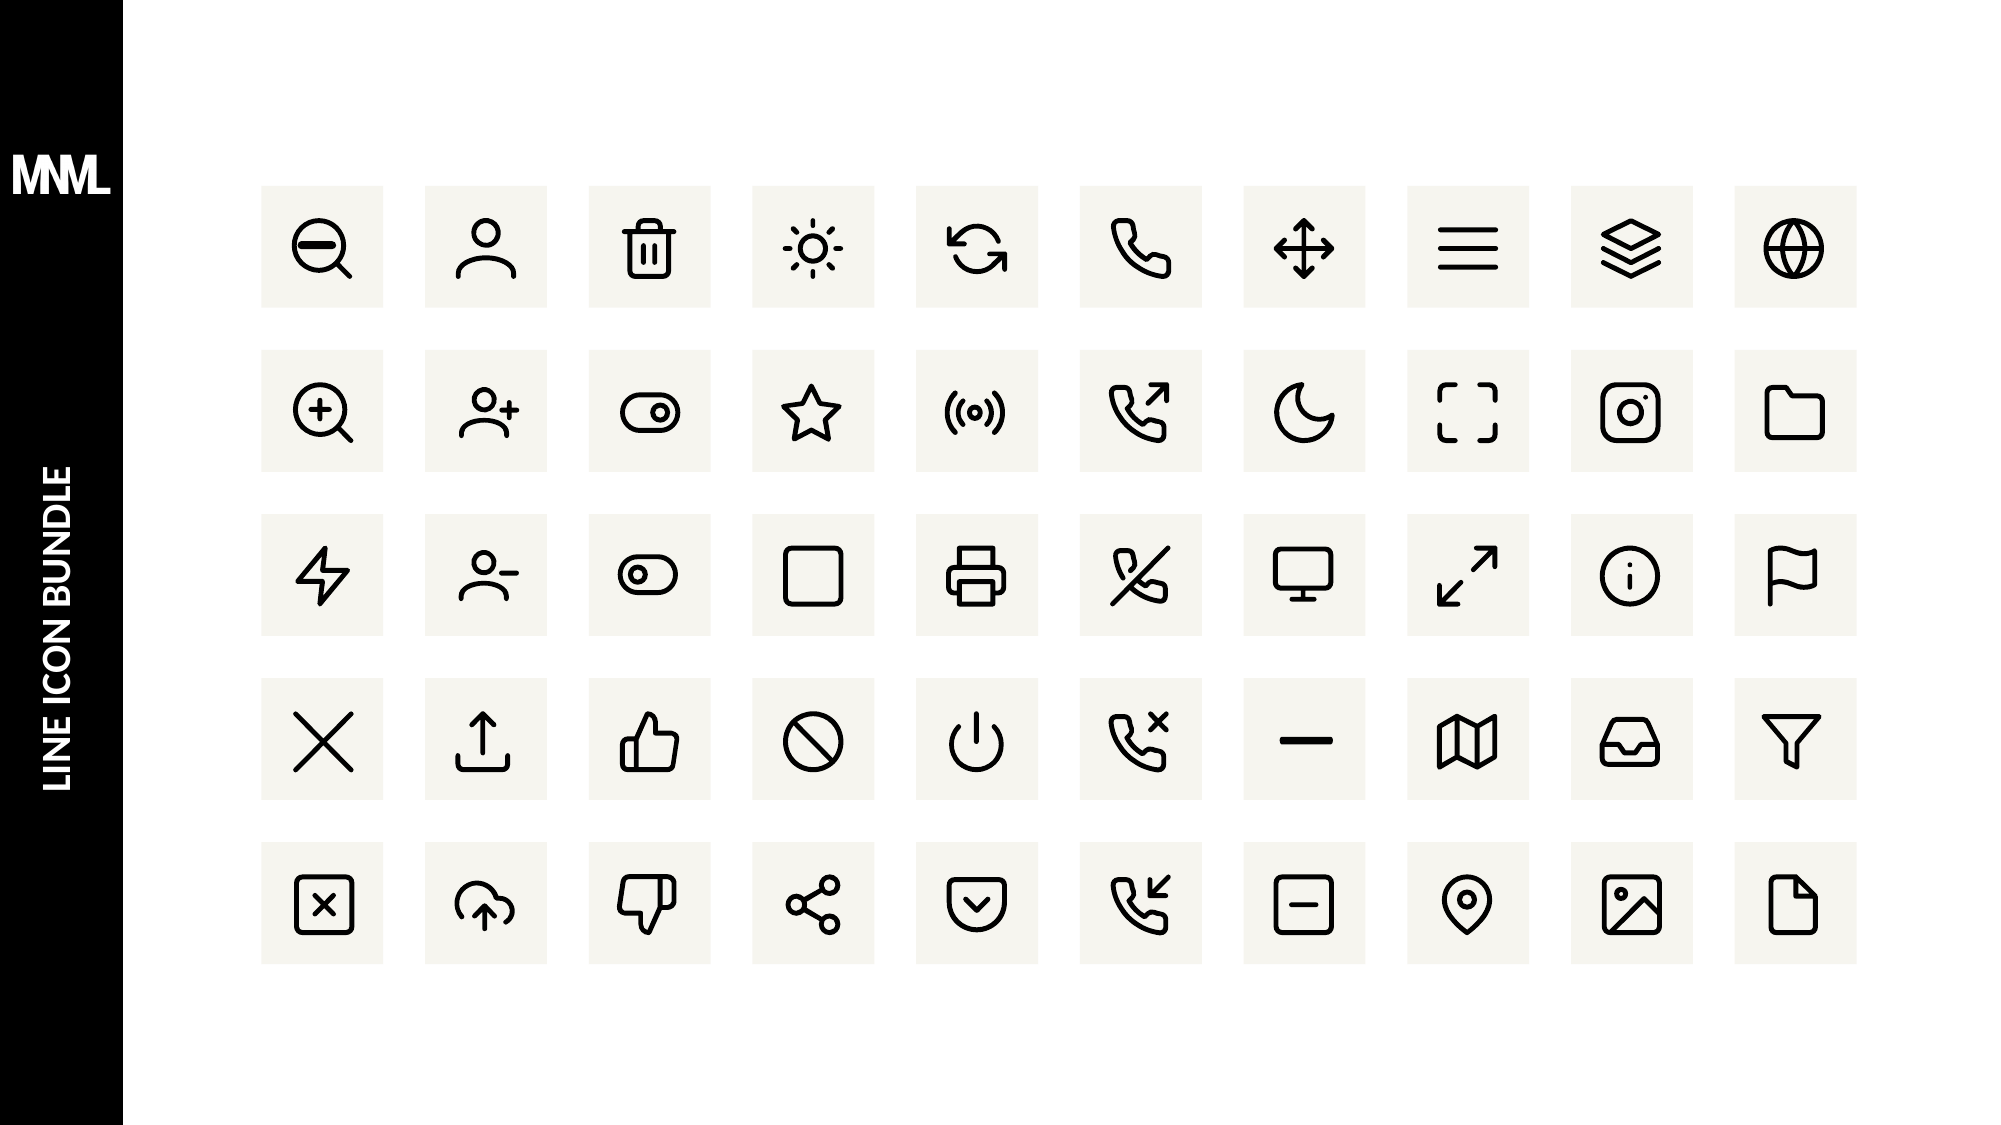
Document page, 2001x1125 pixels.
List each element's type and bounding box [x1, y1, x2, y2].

text_box [1148, 711, 1169, 733]
text_box [953, 251, 1008, 275]
text_box [620, 392, 681, 433]
text_box [1437, 227, 1499, 233]
text_box [1108, 384, 1167, 444]
text_box [991, 390, 1006, 435]
text_box [471, 218, 501, 248]
text_box [1274, 382, 1335, 444]
text_box [1110, 545, 1171, 607]
picture [0, 113, 122, 236]
text_box [471, 550, 497, 576]
text_box [783, 711, 844, 773]
text_box [944, 390, 958, 435]
text_box [984, 398, 994, 427]
text_box [1599, 545, 1661, 607]
text_box [459, 417, 510, 439]
text_box [946, 223, 1001, 247]
text_box [1273, 874, 1334, 936]
text_box [1110, 877, 1169, 936]
text_box [1273, 218, 1335, 279]
text_box [1272, 546, 1334, 602]
text_box [1767, 545, 1818, 607]
text_box [1600, 246, 1662, 265]
text_box [1600, 260, 1662, 279]
text_box [616, 874, 677, 936]
text_box [291, 218, 353, 279]
text_box [1147, 874, 1171, 899]
text_box [1437, 382, 1458, 403]
text_box [1761, 714, 1822, 770]
text_box [499, 570, 519, 576]
text_box [455, 255, 517, 279]
text_box [619, 711, 680, 773]
text_box [1470, 545, 1498, 573]
text_box [455, 753, 511, 773]
text_box [1437, 264, 1499, 270]
text_box [469, 711, 497, 756]
text_box [499, 400, 520, 421]
text_box [1437, 246, 1499, 251]
text_box [1600, 382, 1661, 444]
text_box [1110, 218, 1172, 279]
text_box [295, 545, 350, 607]
text_box [826, 226, 835, 235]
text_box [1436, 713, 1498, 770]
text_box [946, 545, 1007, 607]
text_box [1763, 218, 1824, 279]
text_box [810, 268, 816, 279]
text_box [949, 724, 1004, 773]
text_box [617, 554, 678, 596]
text_box [1477, 422, 1498, 444]
text_box [621, 218, 677, 279]
text_box [1441, 874, 1493, 936]
text_box [1764, 384, 1825, 441]
text_box [292, 382, 354, 444]
text_box [790, 226, 800, 235]
text_box [1768, 874, 1818, 936]
text_box [833, 246, 844, 251]
text_box [1477, 382, 1498, 403]
text_box [1145, 382, 1170, 406]
text_box [458, 580, 509, 602]
text_box [973, 711, 979, 744]
text_box [782, 246, 793, 251]
text_box [826, 262, 835, 271]
text_box [1279, 736, 1333, 745]
text_box [781, 383, 842, 442]
text_box [790, 262, 800, 271]
text_box [293, 711, 354, 773]
text_box [955, 398, 966, 427]
text_box [1599, 716, 1660, 767]
text_box [946, 877, 1007, 933]
text_box [472, 903, 498, 932]
text_box [1600, 218, 1662, 251]
text_box [797, 233, 829, 264]
text_box [1437, 422, 1458, 444]
text_box [966, 404, 983, 421]
text_box [1601, 874, 1662, 936]
text_box [810, 218, 816, 229]
text_box [785, 874, 841, 936]
text_box [1437, 579, 1464, 607]
text_box [783, 545, 844, 607]
text_box [294, 874, 355, 936]
text_box [471, 387, 497, 413]
text_box [1108, 714, 1167, 773]
text_box [454, 880, 515, 925]
